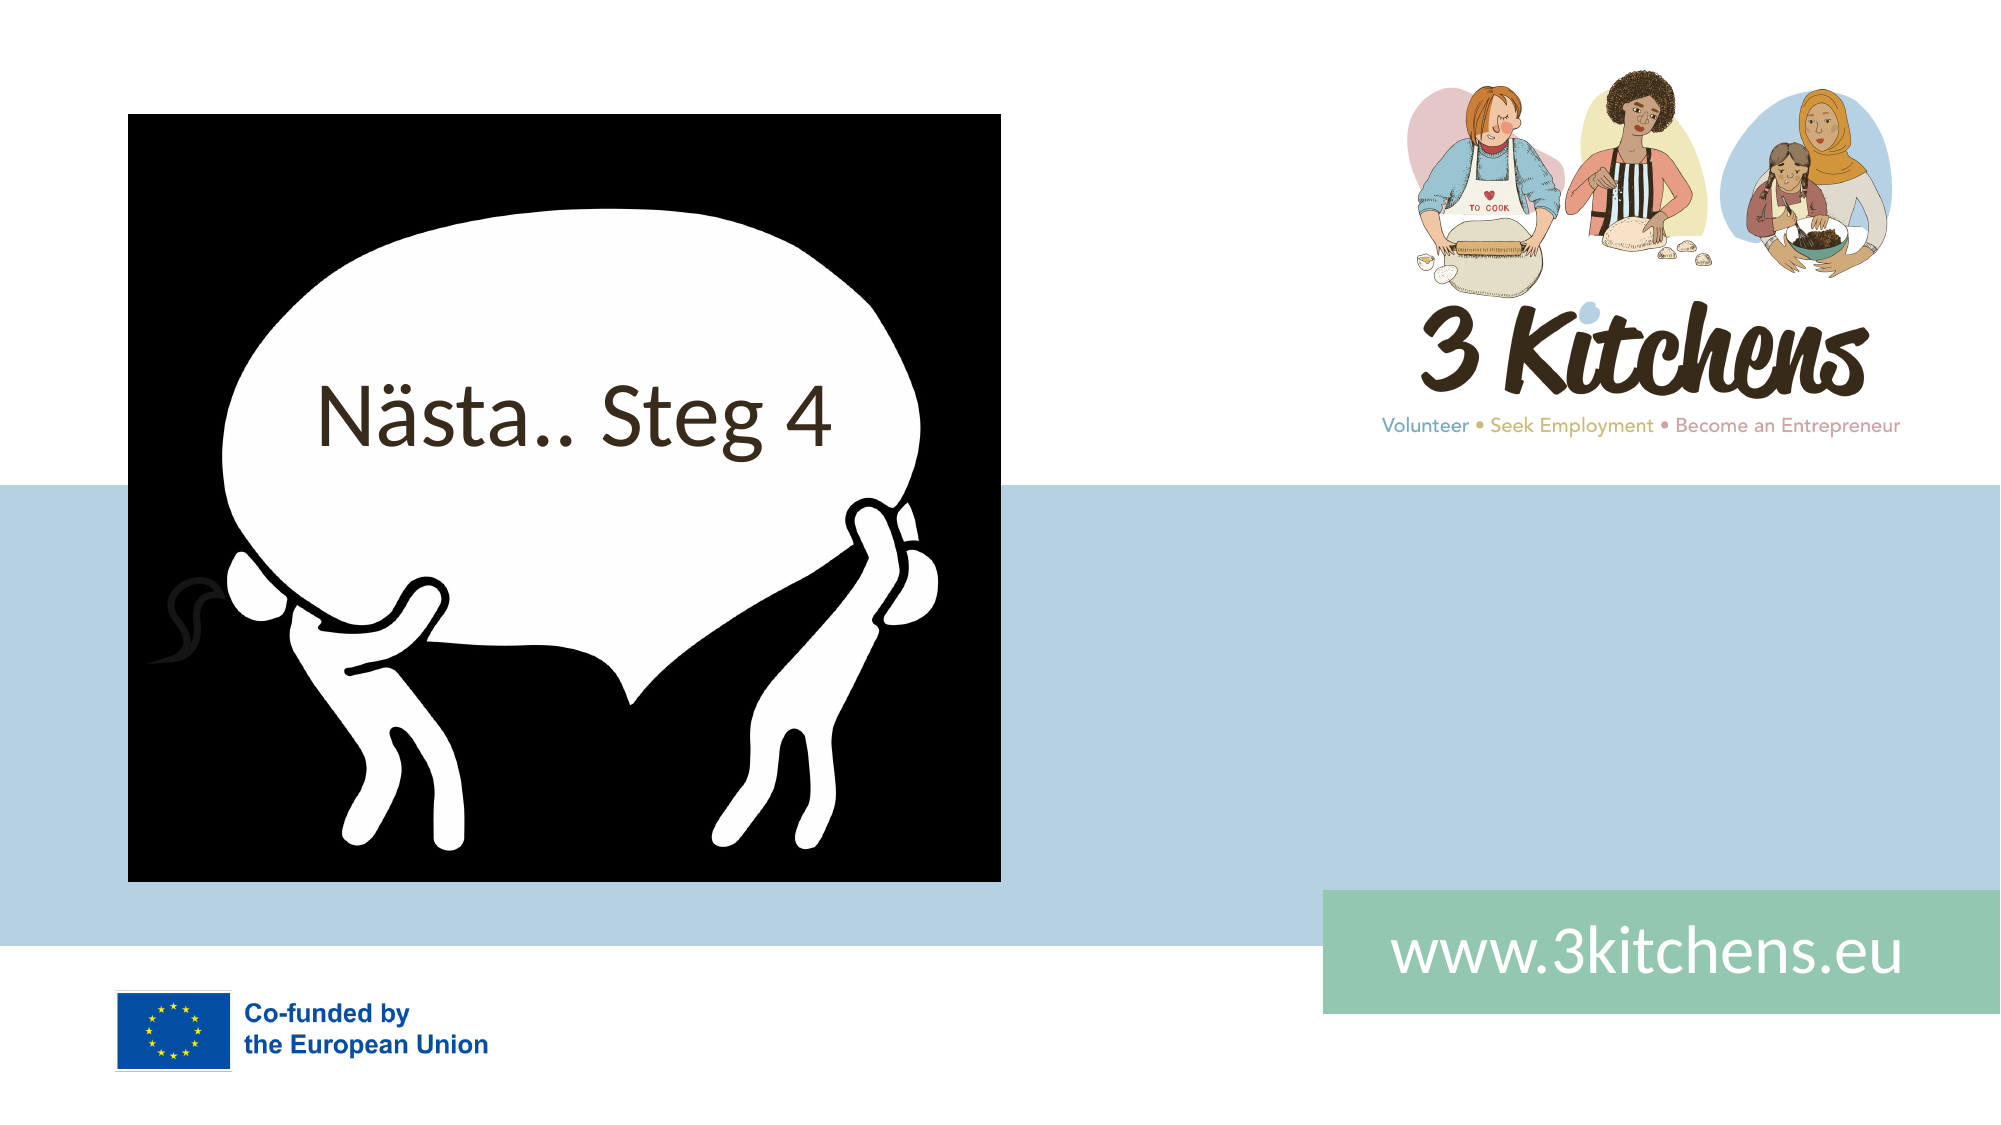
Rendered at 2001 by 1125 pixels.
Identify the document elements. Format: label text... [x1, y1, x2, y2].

text_box [1244, 442, 1769, 563]
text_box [128, 114, 1001, 882]
picture [1349, 23, 1957, 462]
list www.3kitchens.eu​​ [1323, 891, 1921, 1012]
picture [112, 988, 516, 1074]
